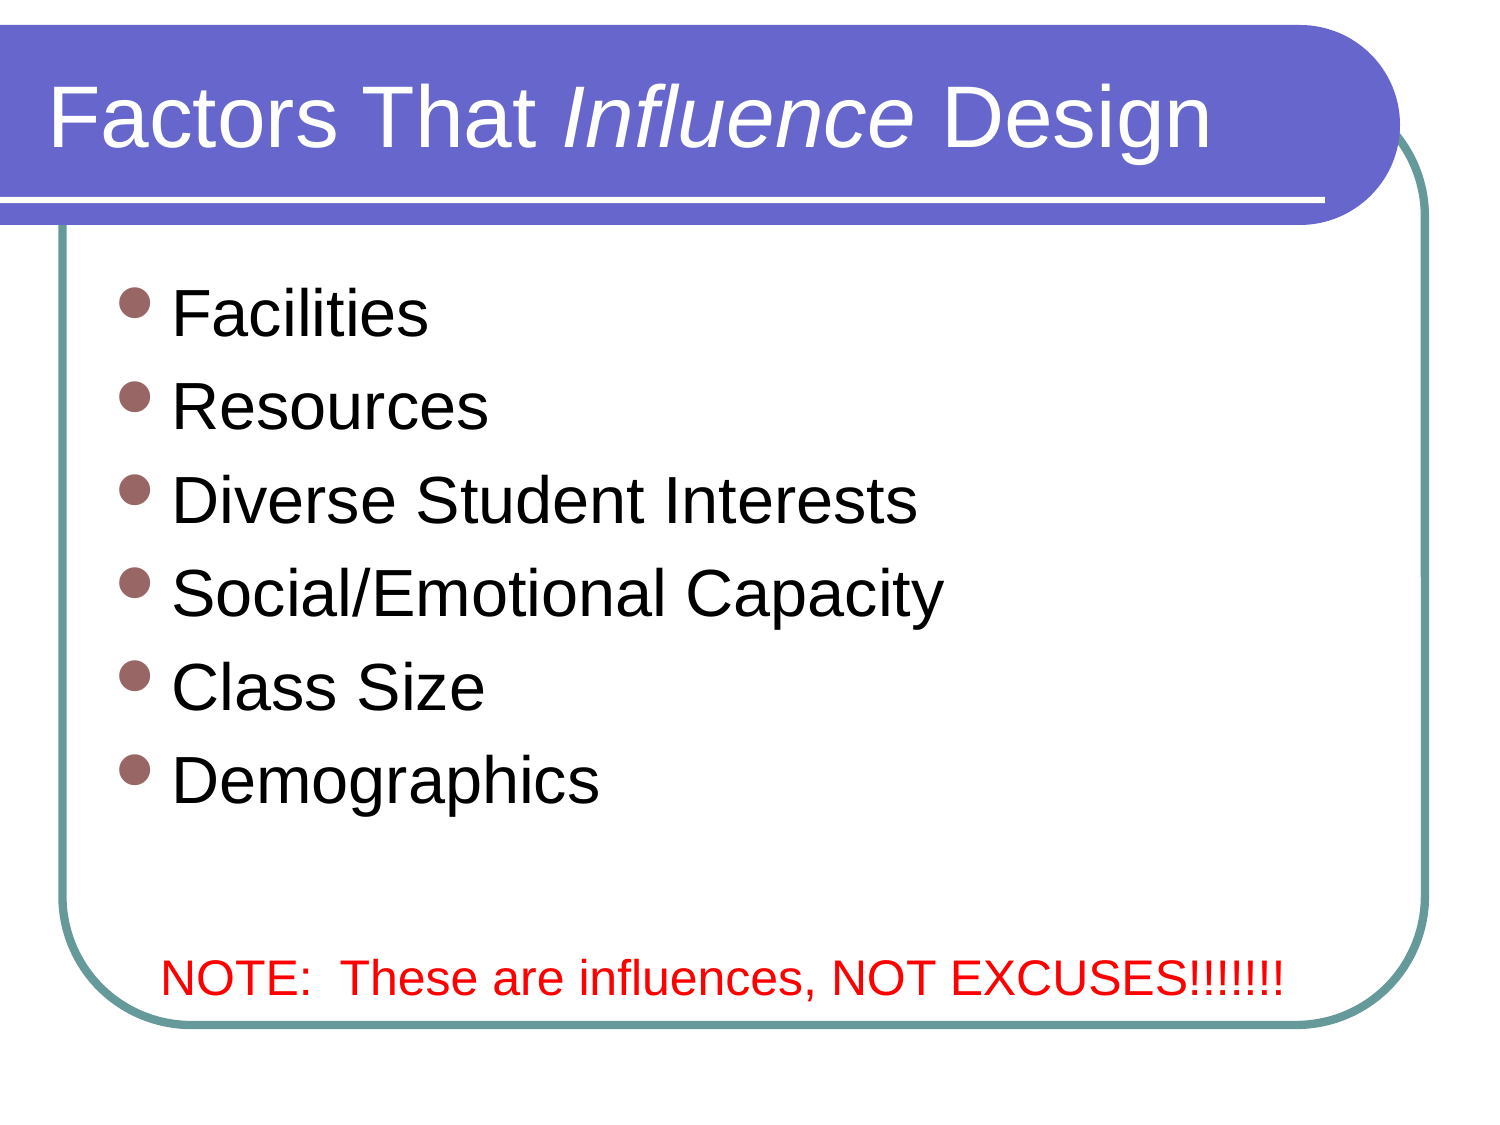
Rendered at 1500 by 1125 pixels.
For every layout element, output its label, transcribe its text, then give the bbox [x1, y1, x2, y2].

list Facilities Resources Diverse Student Interests Social/Emotional Capacity Class Size Demographics [99, 262, 1401, 988]
text_box NOTE: These are influences, NOT EXCUSES!!!!!!! [137, 937, 1338, 1098]
title Factors That Influence Design [31, 37, 1348, 188]
